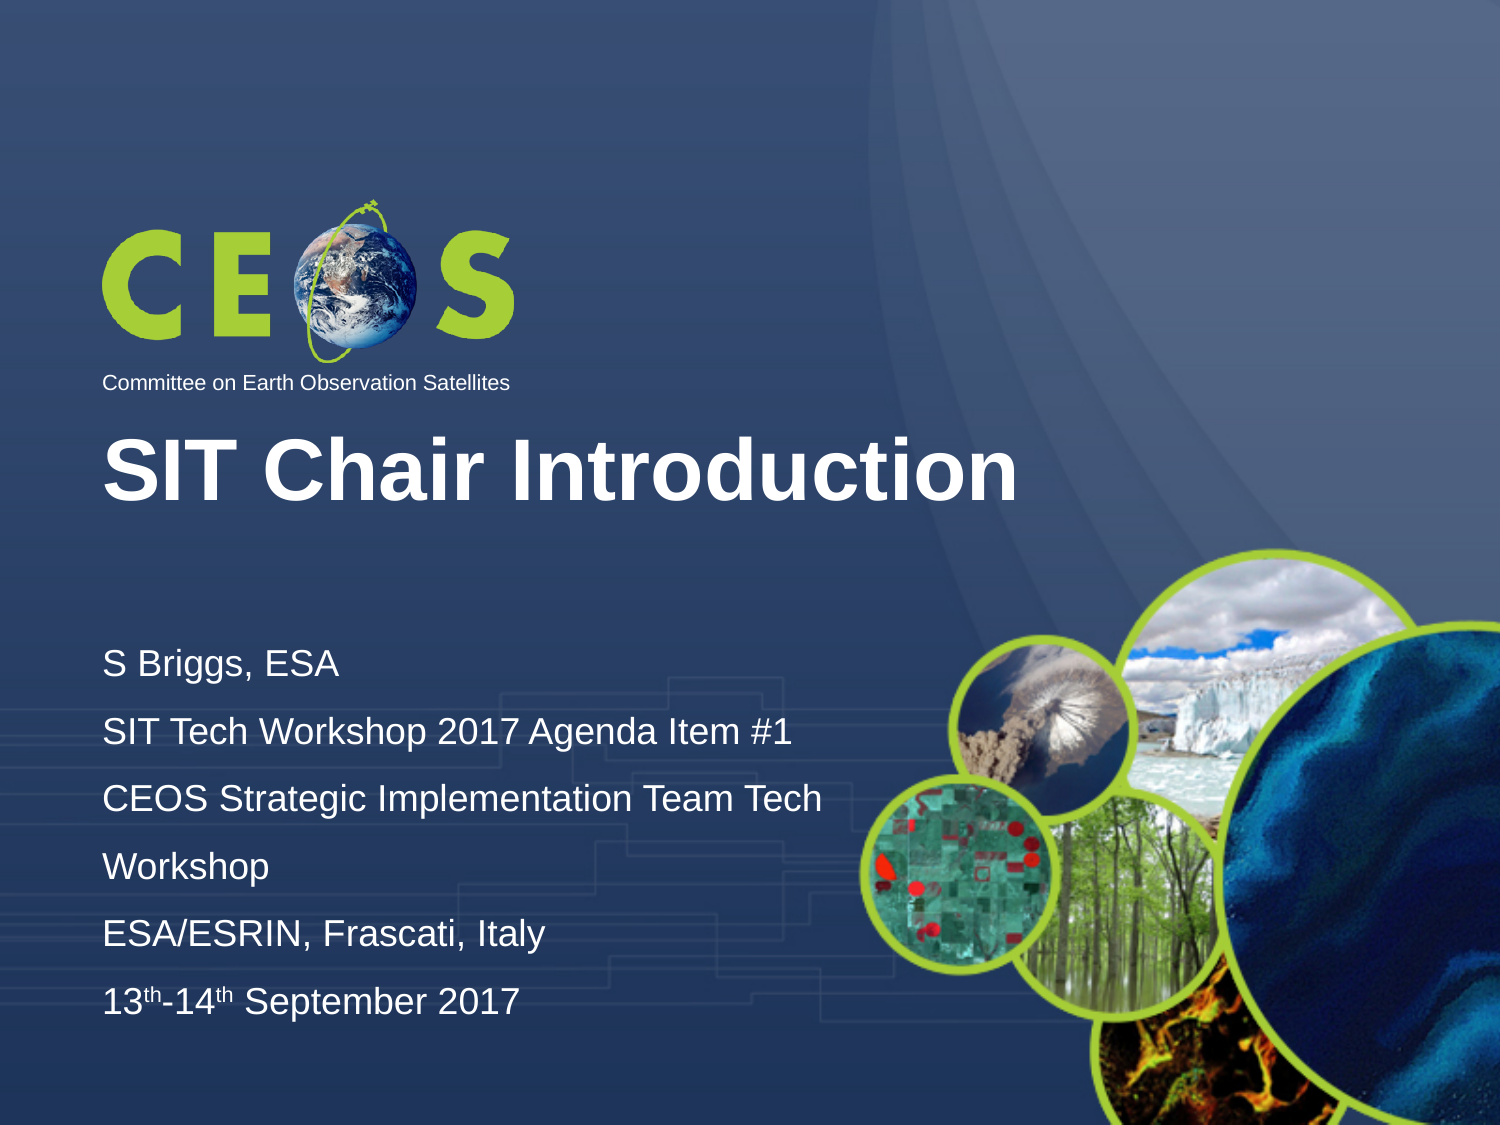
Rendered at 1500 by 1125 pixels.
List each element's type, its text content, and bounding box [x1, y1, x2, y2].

text_box Committee on Earth Observation Satellites [102, 368, 563, 403]
title SIT Chair Introduction [102, 412, 1045, 576]
picture [1435, 1058, 1443, 1065]
text_box S Briggs, ESA SIT Tech Workshop 2017 Agenda Item #1 CEOS Strategic Implementation Team Tech Workshop ESA/ESRIN, Frascati, Italy 13th-14th September 2017 [102, 616, 892, 1034]
picture [0, 0, 1500, 1125]
